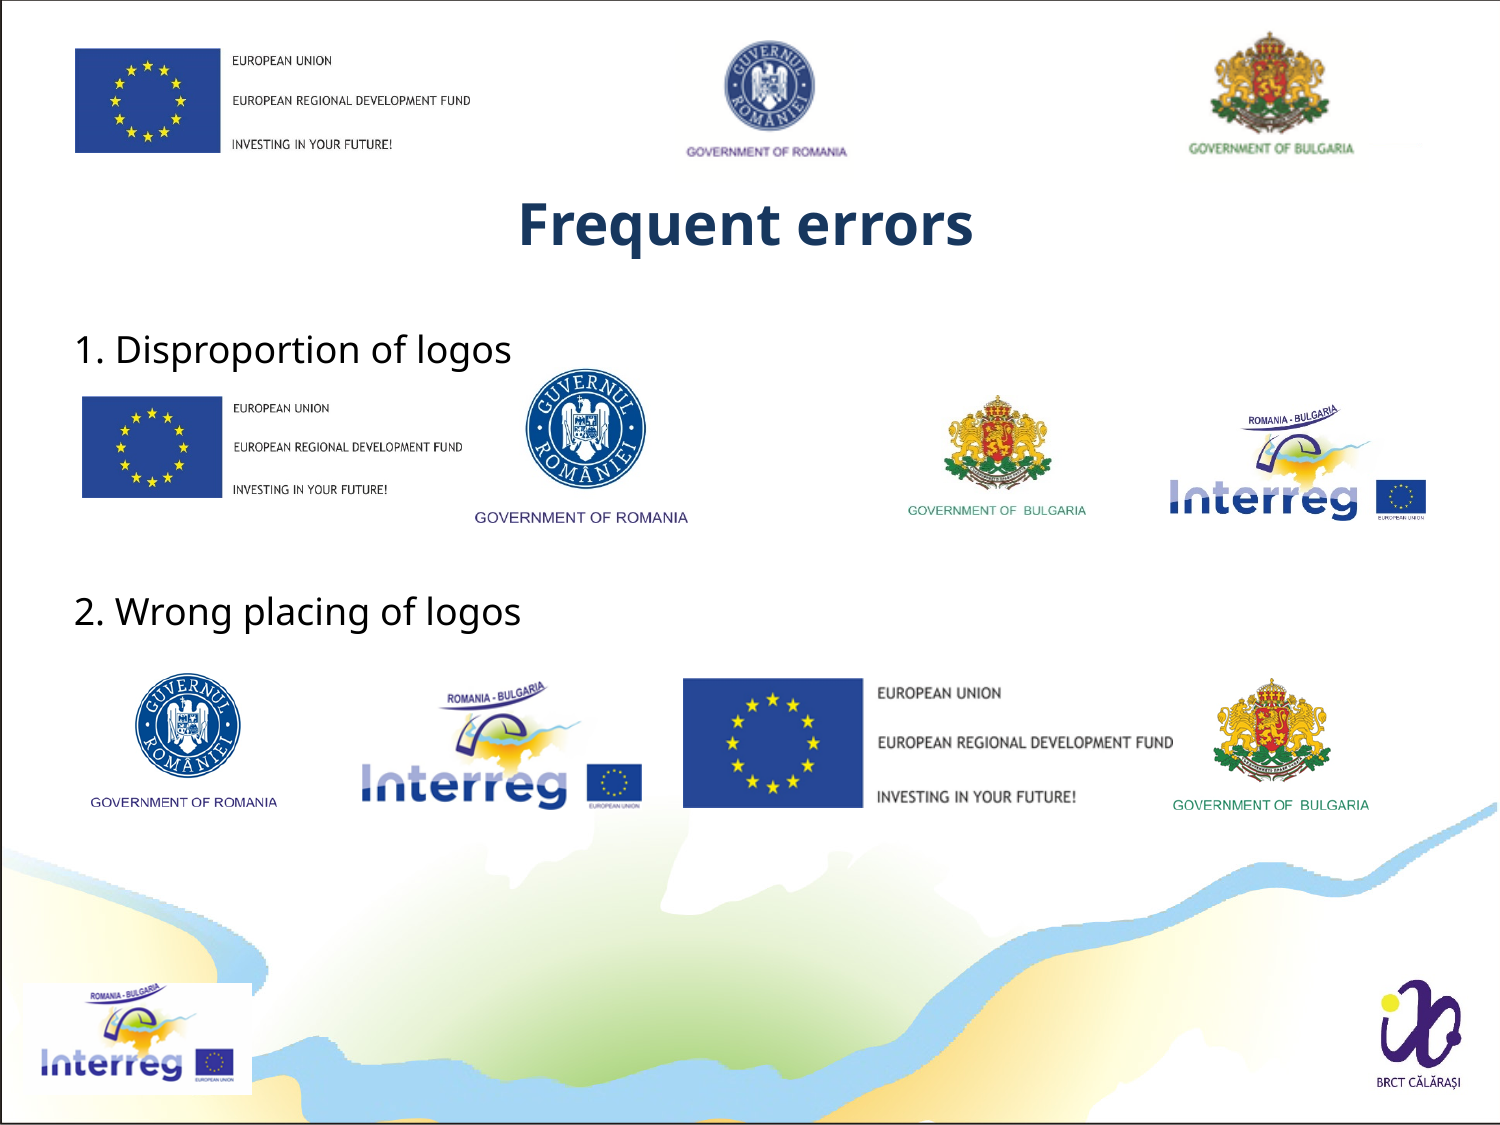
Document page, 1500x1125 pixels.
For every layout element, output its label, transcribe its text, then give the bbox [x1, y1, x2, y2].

picture [0, 0, 1500, 1125]
text_box [1175, 20, 1447, 144]
list 1. Disproportion of logos 2. Wrong placing of logos [58, 317, 1469, 944]
title Frequent errors [45, 186, 1447, 328]
